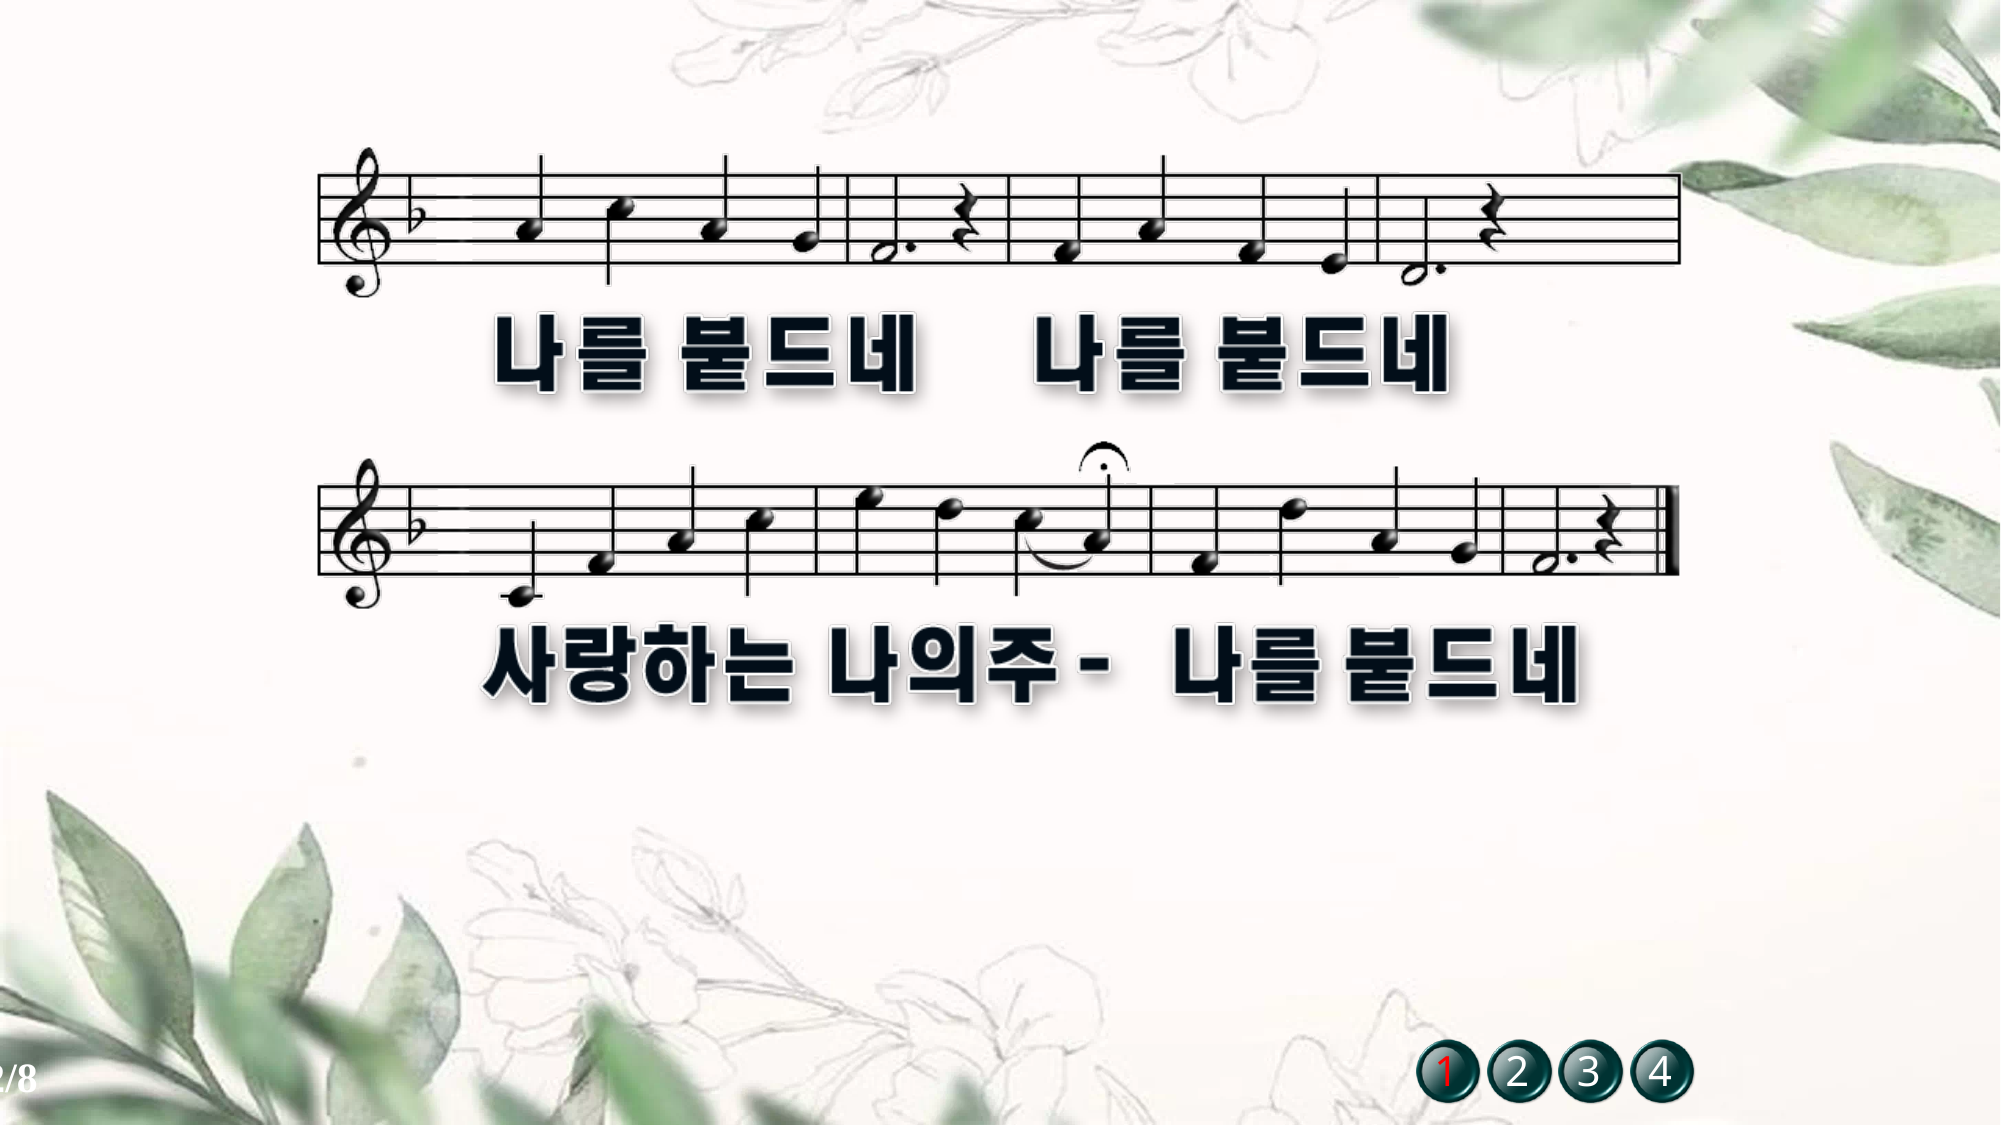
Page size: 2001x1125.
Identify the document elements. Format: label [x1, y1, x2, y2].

text_box [1555, 1035, 1626, 1106]
text_box [1627, 1035, 1697, 1106]
text_box [1413, 1035, 1484, 1106]
text_box [1484, 1035, 1555, 1106]
picture [0, 0, 2001, 1125]
